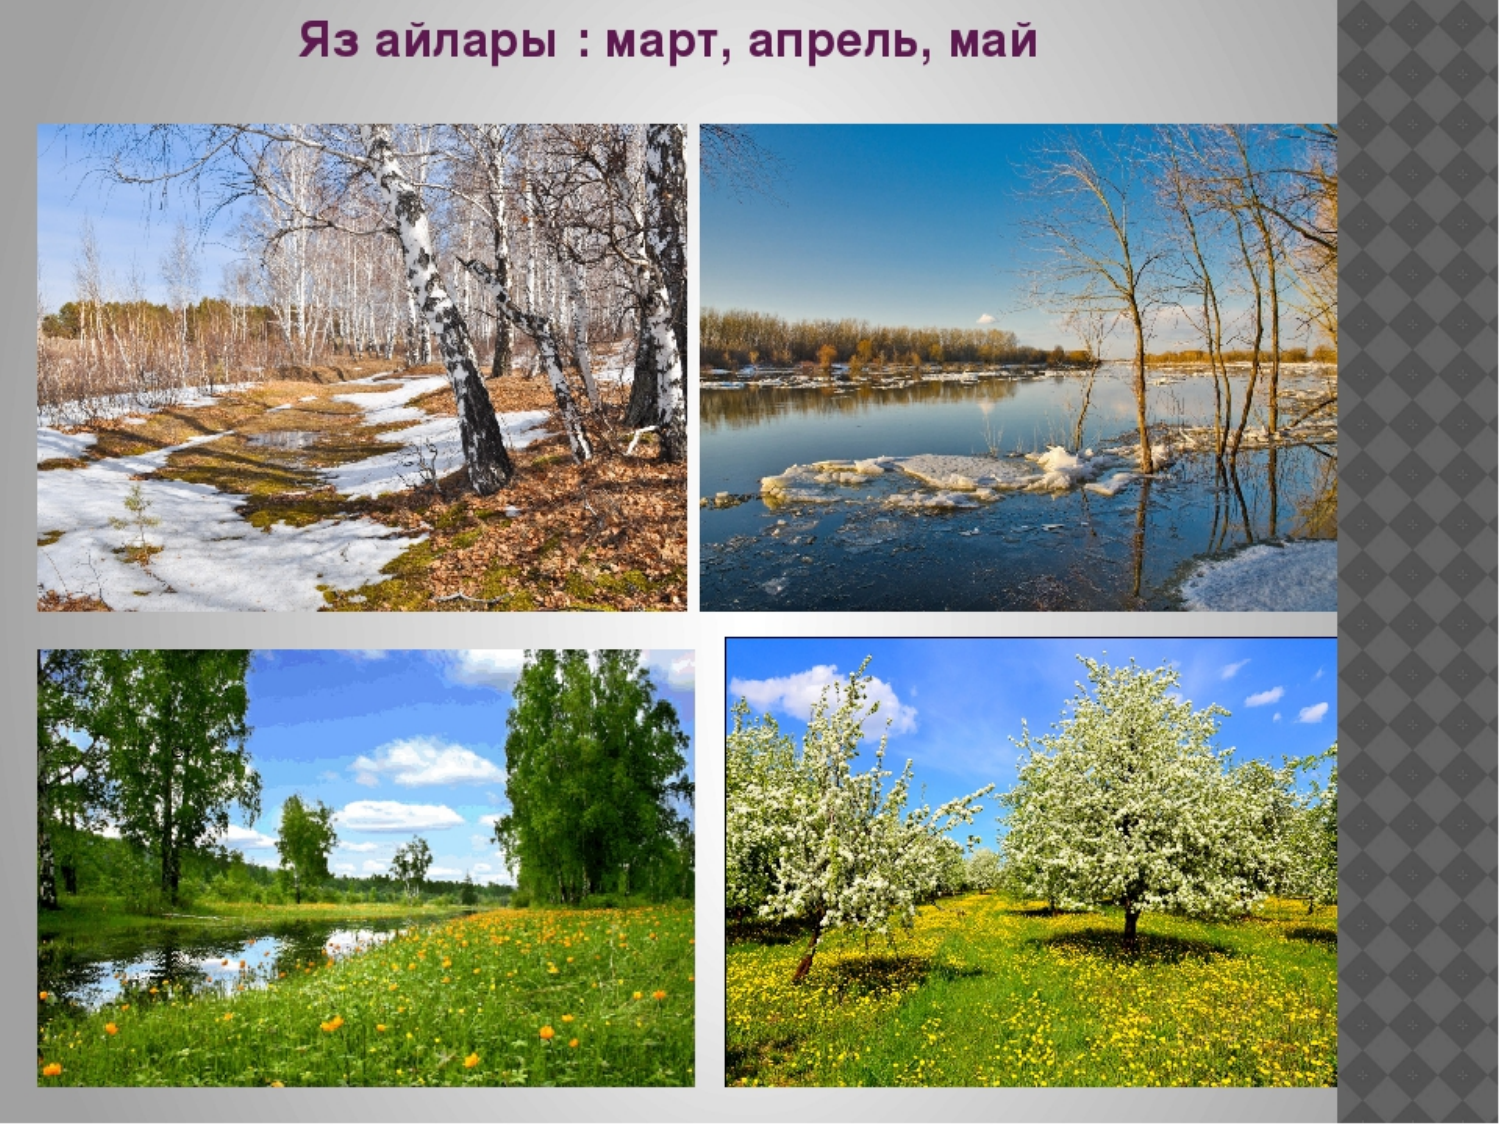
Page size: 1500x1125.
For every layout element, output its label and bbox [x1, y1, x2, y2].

list [0, 0, 1500, 1125]
